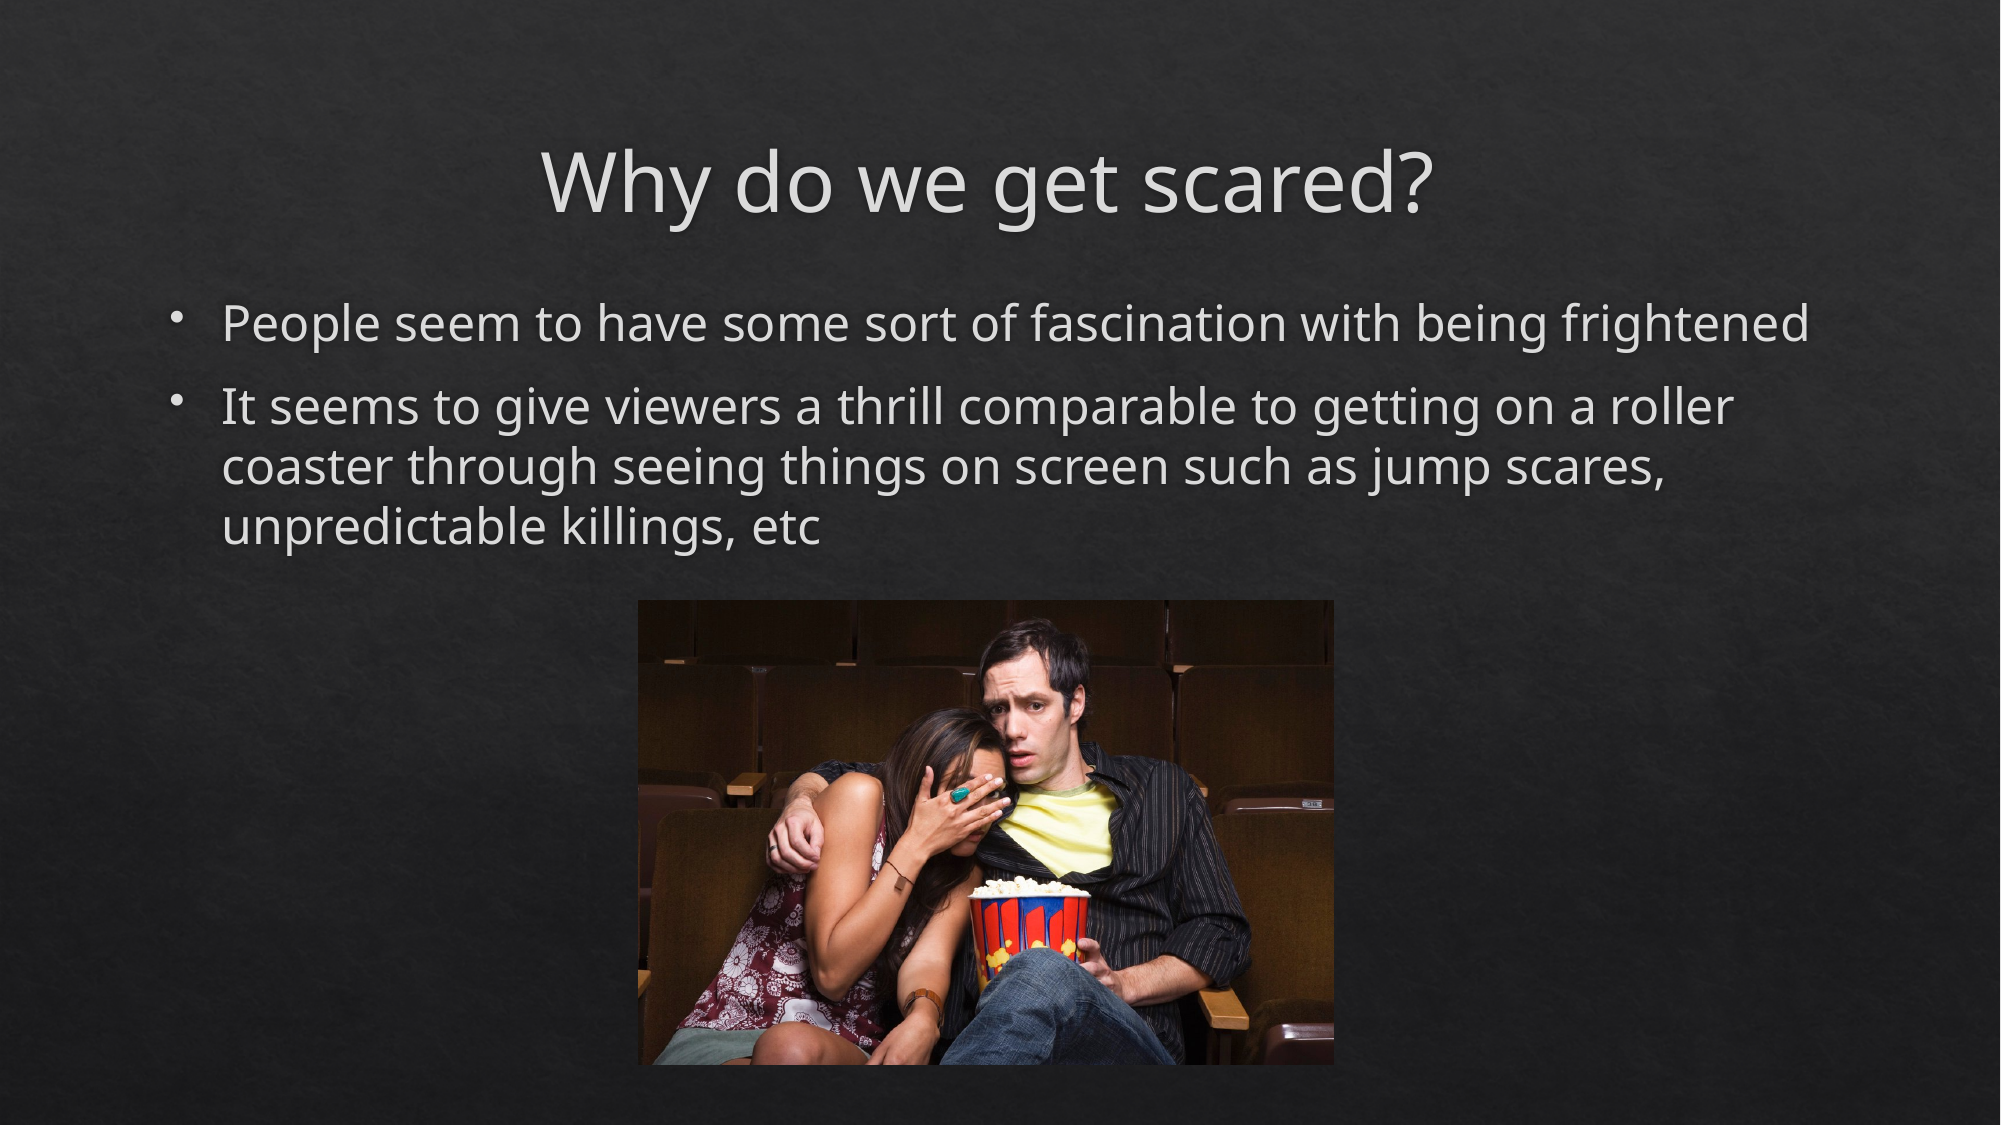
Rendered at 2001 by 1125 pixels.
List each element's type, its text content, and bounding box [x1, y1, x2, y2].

title Why do we get scared? [149, 99, 1849, 260]
list People seem to have some sort of fascination with being frightened It seems to give viewers a thrill comparable to getting on a roller coaster through seeing things on screen such as jump scares, unpredictable killings, etc [149, 284, 1849, 950]
picture [637, 600, 1334, 1065]
